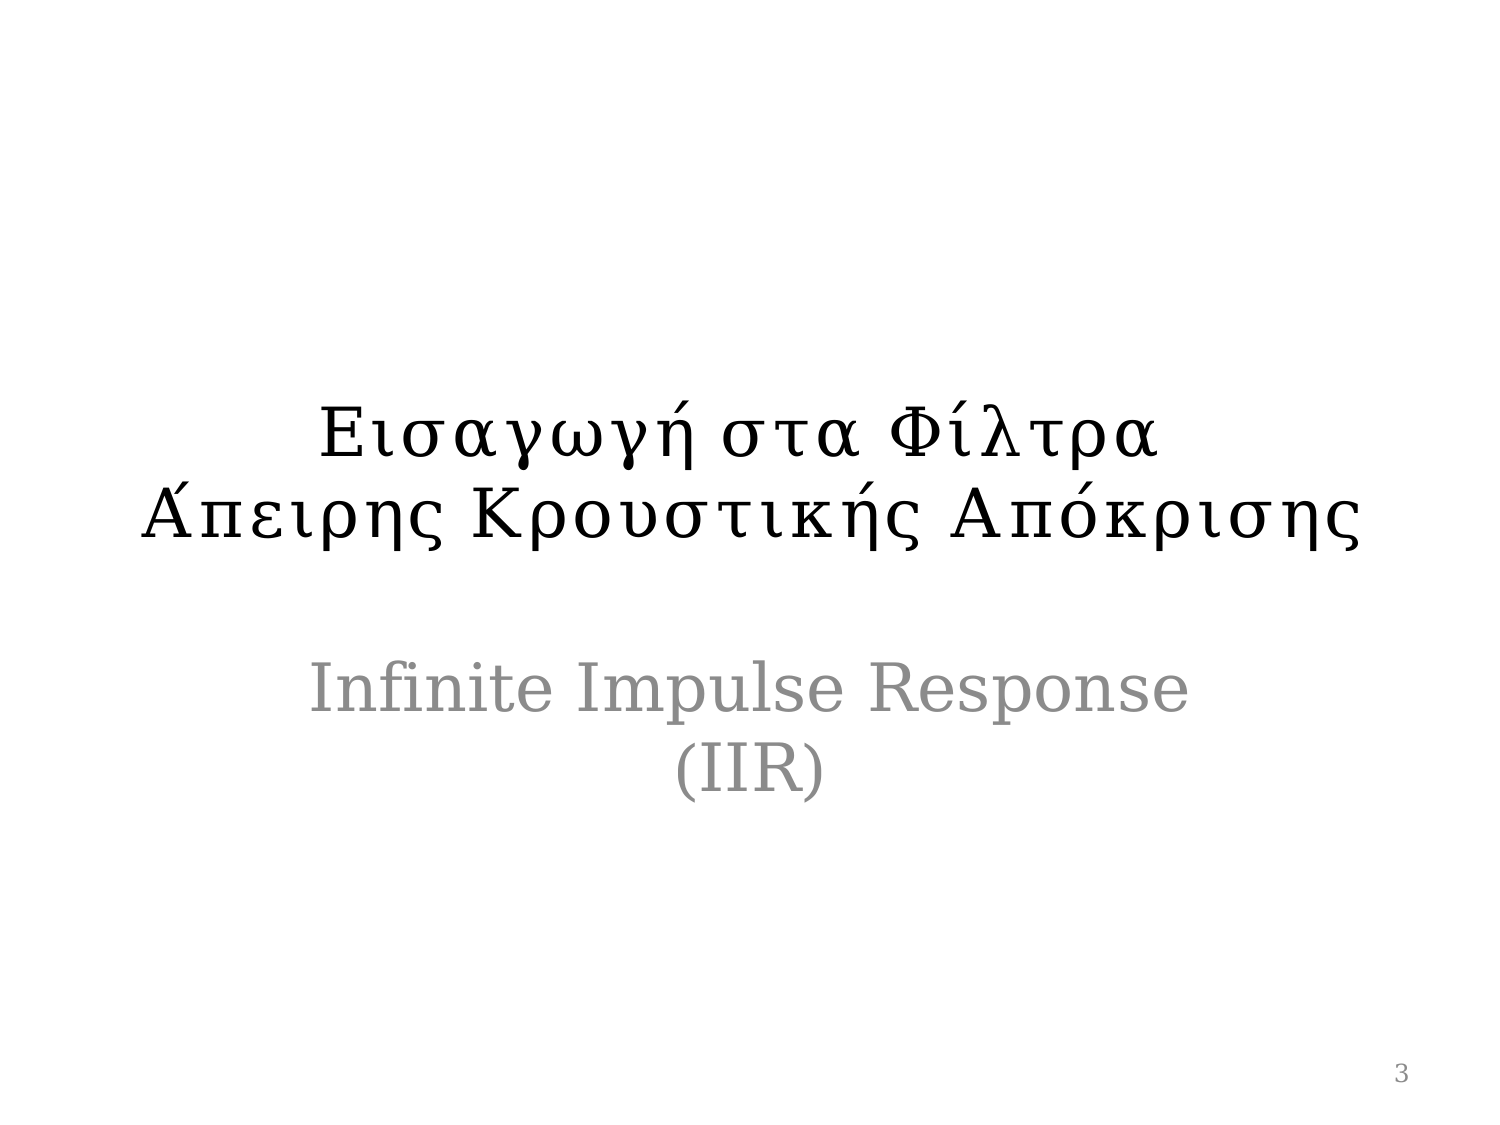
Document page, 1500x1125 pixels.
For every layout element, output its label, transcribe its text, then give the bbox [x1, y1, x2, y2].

subtitle Infinite Impulse Response (IIR) [225, 637, 1275, 925]
slide_number 3 [1074, 1042, 1425, 1103]
title Εισαγωγή στα Φίλτρα Άπειρης Κρουστικής Απόκρισης [112, 349, 1388, 591]
